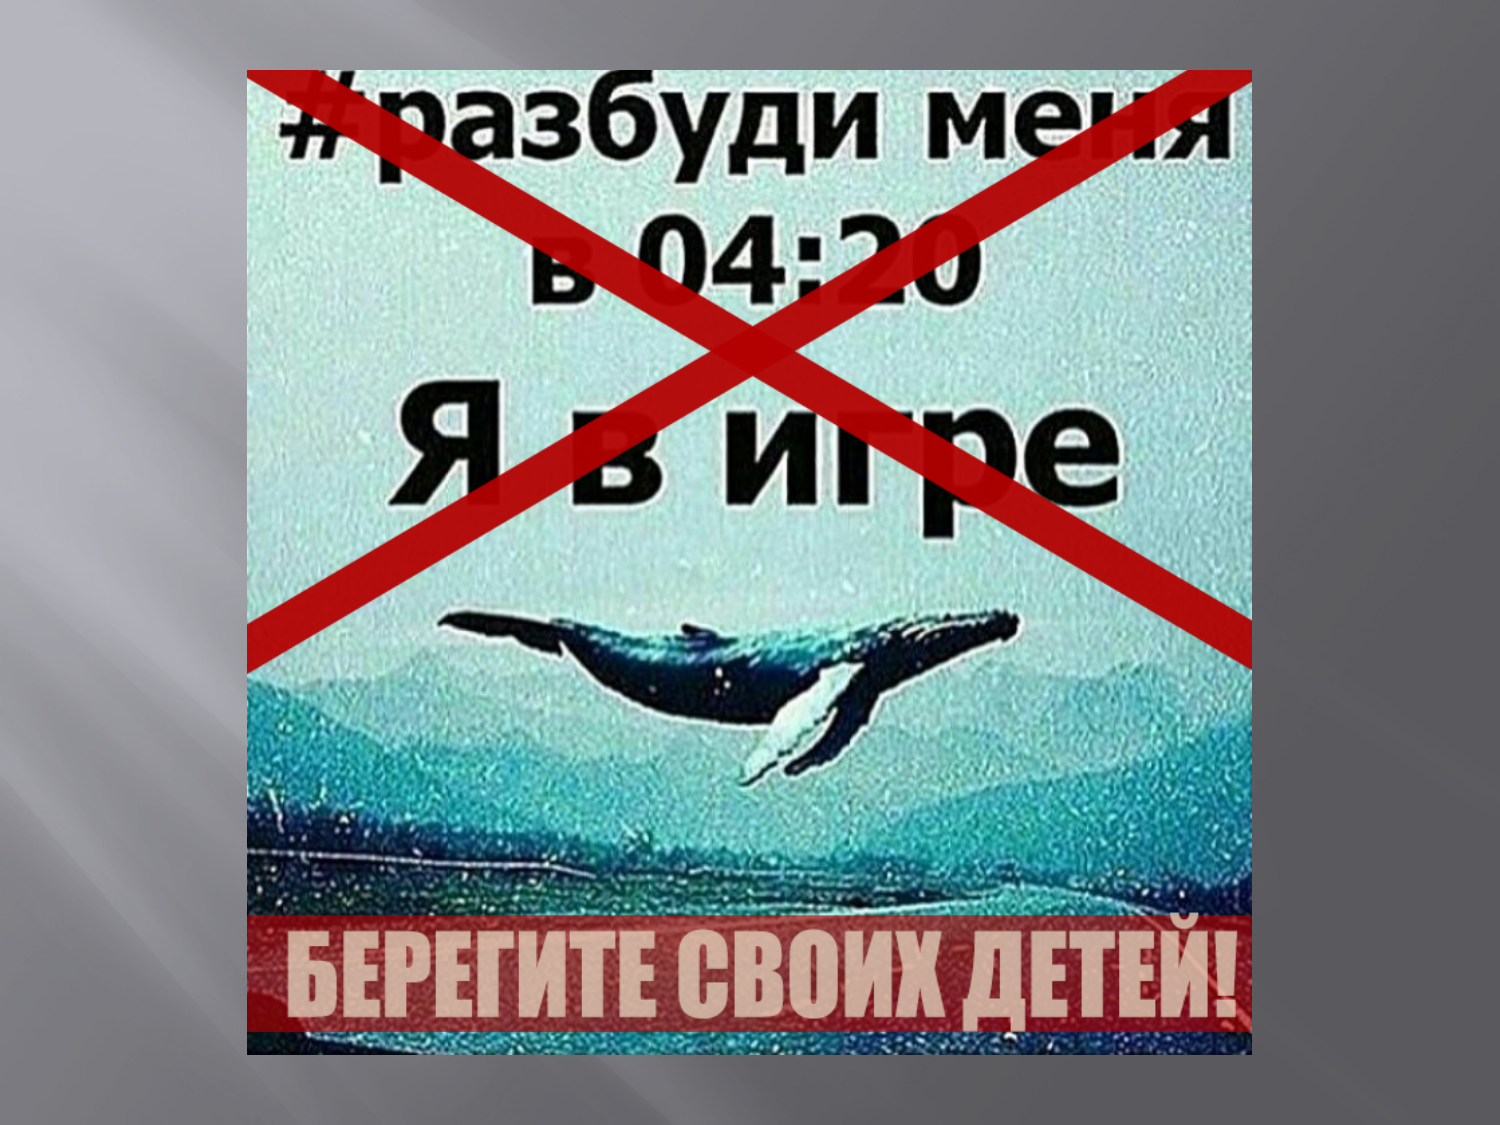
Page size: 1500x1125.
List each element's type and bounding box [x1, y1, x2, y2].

picture [247, 70, 1253, 1055]
